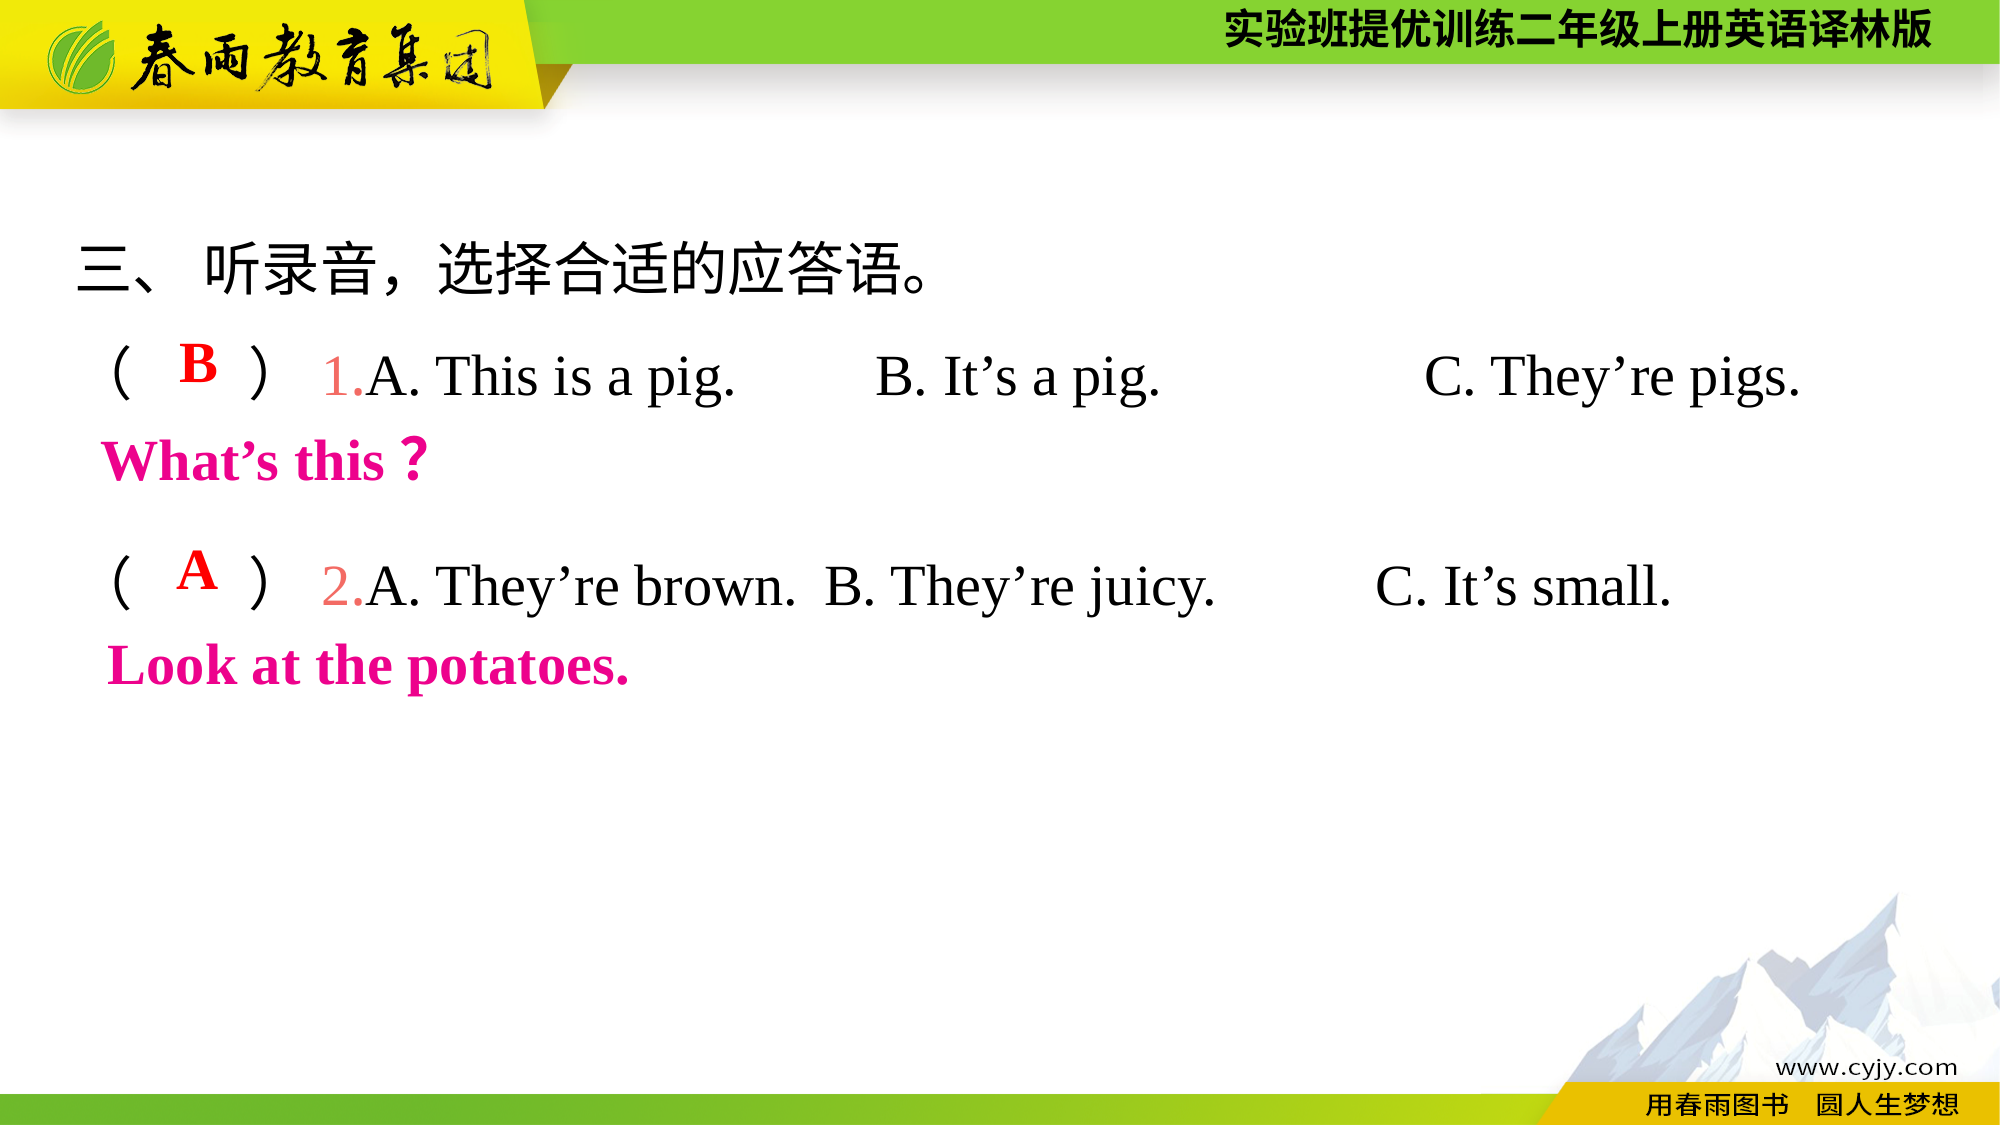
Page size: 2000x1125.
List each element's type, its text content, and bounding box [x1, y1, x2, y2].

picture [0, 0, 2000, 1125]
text_box Look at the potatoes. [93, 618, 645, 704]
list 三、 听录音，选择合适的应答语。 （ ）1.A. This is a pig. B. It’s a pig. C. They’re pigs. （ ）2.A. They’re brown. B. They’re juicy. C. It’s small. [59, 190, 1944, 630]
text_box B [164, 317, 233, 402]
text_box What’s this？ [85, 414, 473, 500]
text_box A [161, 523, 245, 609]
